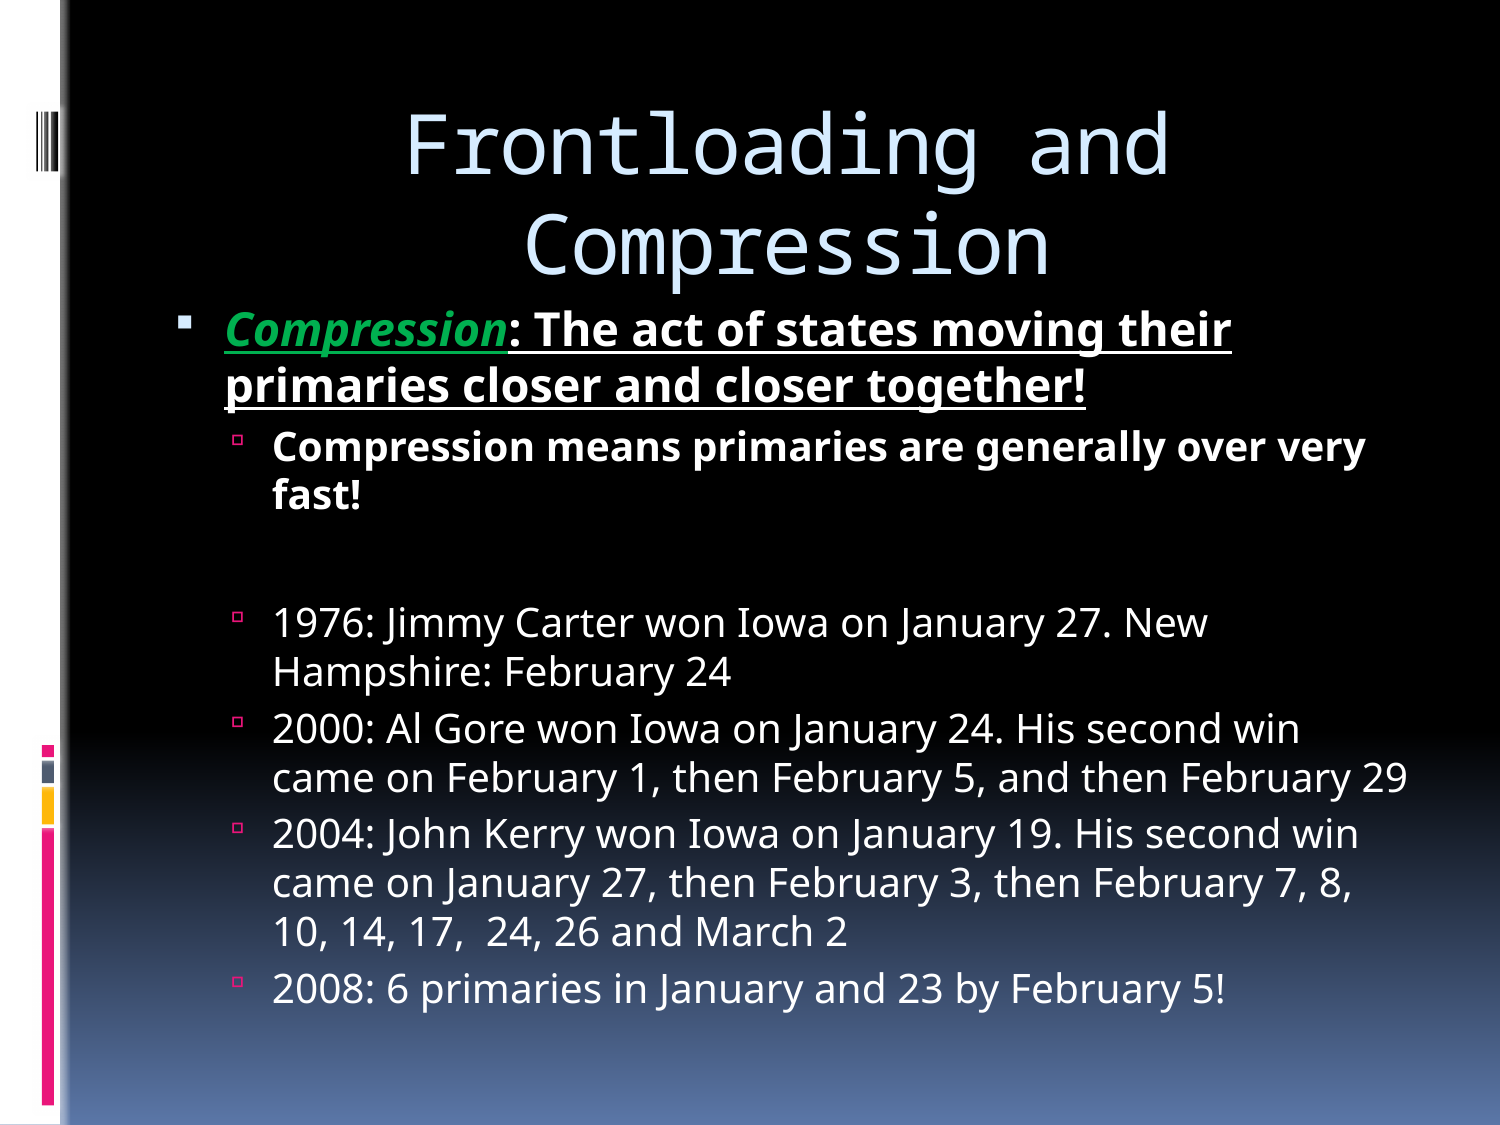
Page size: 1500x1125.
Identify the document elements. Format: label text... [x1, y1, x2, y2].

list Compression: The act of states moving their primaries closer and closer together! Compression means primaries are generally over very fast! 1976: Jimmy Carter won Iowa on January 27. New Hampshire: February 24 2000: Al Gore won Iowa on January 24. His second win came on February 1, then February 5, and then February 29 2004: John Kerry won Iowa on January 19. His second win came on January 27, then February 3, then February 7, 8, 10, 14, 17, 24, 26 and March 2 2008: 6 primaries in January and 23 by February 5! [150, 292, 1425, 1043]
title Frontloading and Compression [150, 83, 1425, 234]
